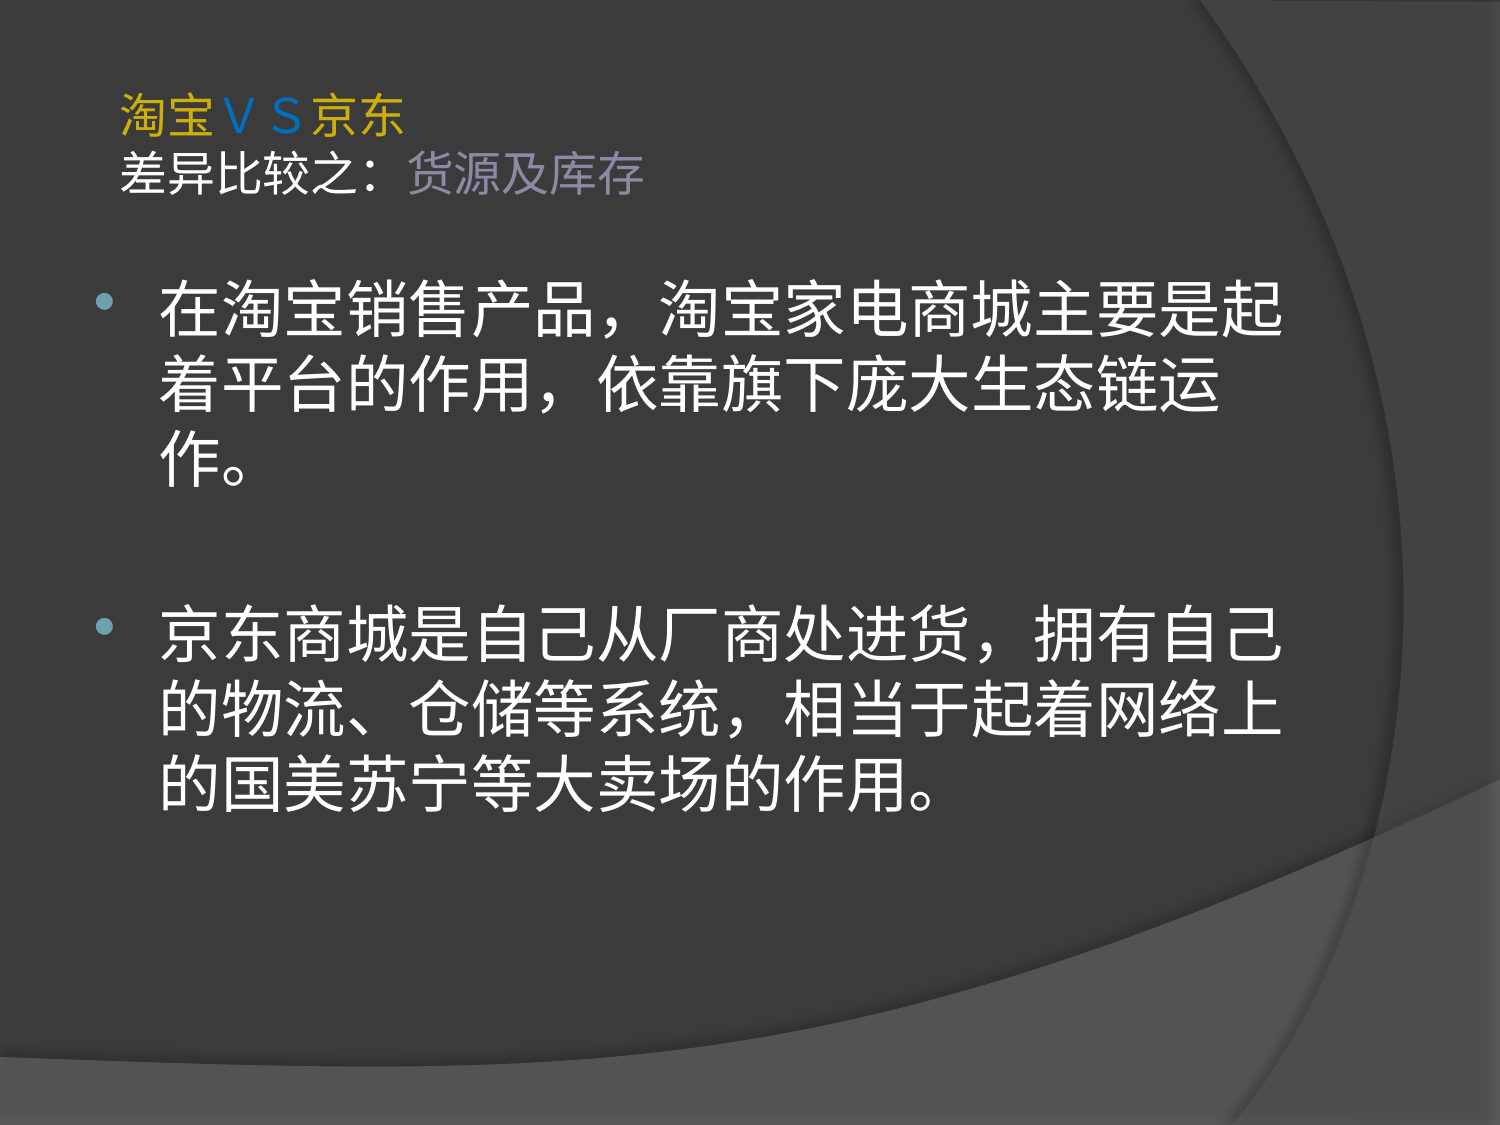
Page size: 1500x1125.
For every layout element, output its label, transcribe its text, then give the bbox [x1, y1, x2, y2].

list 在淘宝销售产品，淘宝家电商城主要是起着平台的作用，依靠旗下庞大生态链运作。 京东商城是自己从厂商处进货，拥有自己的物流、仓储等系统，相当于起着网络上的国美苏宁等大卖场的作用。 [74, 262, 1301, 1006]
title 淘宝ＶＳ京东 差异比较之：货源及库存 [111, 77, 1338, 266]
